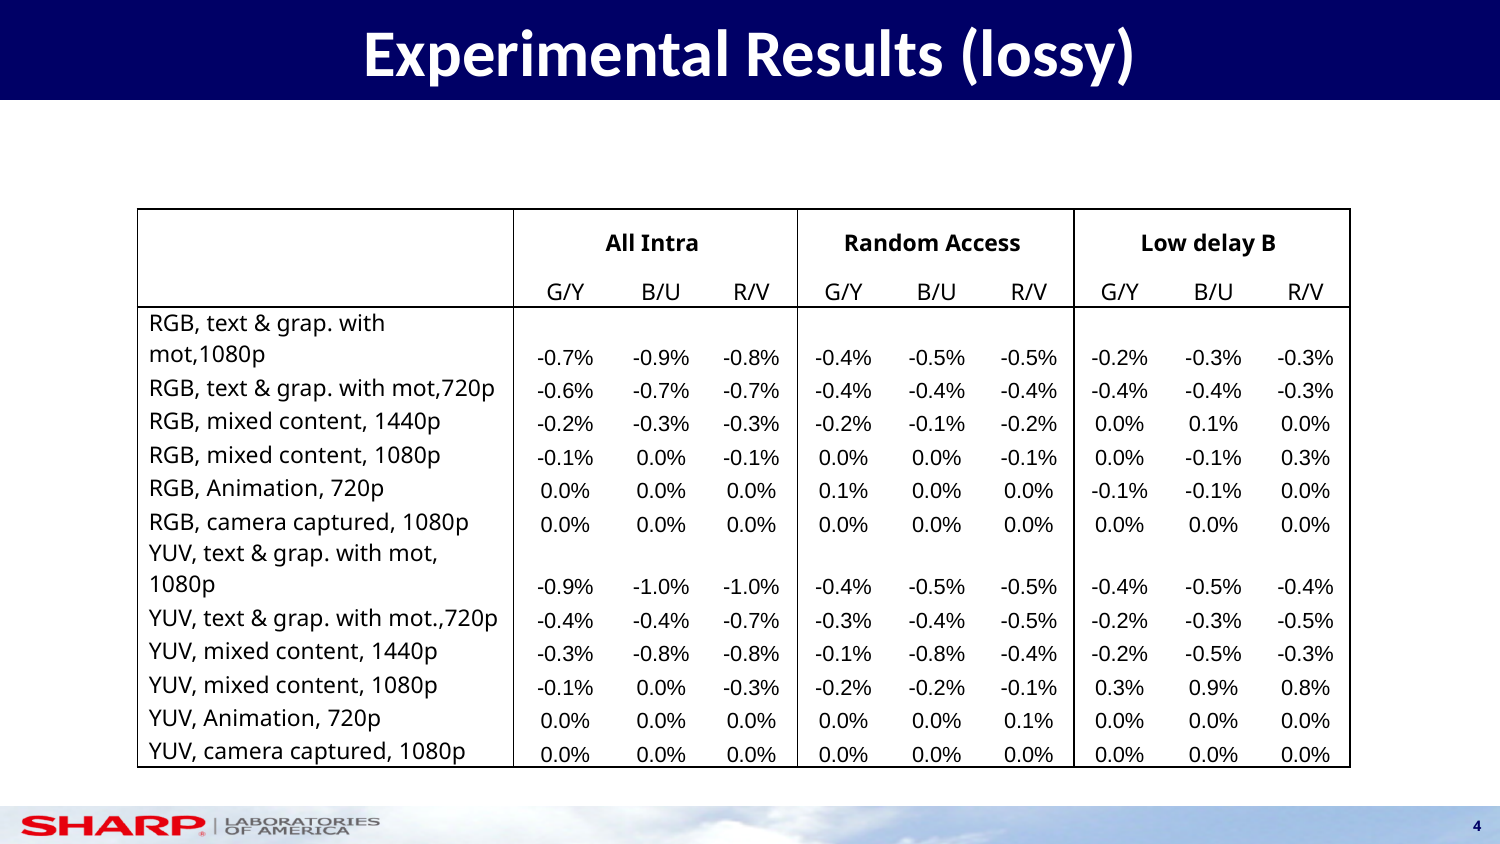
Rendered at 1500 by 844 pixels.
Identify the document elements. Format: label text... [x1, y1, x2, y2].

table_cell -0.9% [617, 308, 705, 369]
table_cell -0.2% [798, 666, 890, 700]
table_cell -0.4% [984, 633, 1073, 666]
table_header All Intra [514, 210, 797, 258]
table_cell -0.5% [890, 537, 984, 599]
table_cell G/Y [798, 258, 890, 306]
table_cell -0.7% [617, 369, 705, 403]
table_cell RGB, text & grap. with mot,1080p [138, 308, 513, 369]
table_cell -0.1% [984, 666, 1073, 700]
table_header [138, 210, 513, 258]
table_cell -0.4% [798, 369, 890, 403]
table_cell 0.0% [514, 503, 617, 537]
picture [0, 806, 1500, 844]
table_cell 0.0% [1075, 436, 1166, 470]
table_cell 0.0% [514, 733, 617, 766]
table_cell -0.7% [514, 308, 617, 369]
table_cell -0.2% [984, 403, 1073, 436]
table_cell -0.1% [705, 436, 797, 470]
table_cell 0.0% [1075, 733, 1166, 766]
table_cell -0.3% [705, 666, 797, 700]
table_cell 0.0% [705, 470, 797, 503]
table_cell -0.7% [705, 599, 797, 633]
table_cell -0.3% [1261, 369, 1349, 403]
table_cell 0.1% [798, 470, 890, 503]
table_cell 0.0% [890, 470, 984, 503]
table_cell -0.8% [617, 633, 705, 666]
table_cell 0.0% [1166, 700, 1261, 733]
table_cell 0.0% [617, 733, 705, 766]
table_cell RGB, mixed content, 1080p [138, 436, 513, 470]
table_cell -0.4% [1166, 369, 1261, 403]
table_cell -0.5% [984, 537, 1073, 599]
table_cell -0.1% [890, 403, 984, 436]
table_cell 0.3% [1261, 436, 1349, 470]
table_cell 0.0% [1261, 733, 1349, 766]
table_cell -0.1% [1166, 470, 1261, 503]
table_cell -0.4% [1075, 369, 1166, 403]
table_cell 0.0% [798, 503, 890, 537]
table_cell -0.7% [705, 369, 797, 403]
table_cell -0.1% [1166, 436, 1261, 470]
table_cell 0.0% [1166, 503, 1261, 537]
table_cell G/Y [514, 258, 617, 306]
table_cell 0.0% [1261, 700, 1349, 733]
table_cell 0.0% [798, 436, 890, 470]
table_cell 0.0% [617, 666, 705, 700]
table_cell YUV, mixed content, 1440p [138, 633, 513, 666]
table_cell B/U [890, 258, 984, 306]
table_cell 0.0% [514, 470, 617, 503]
table_cell -0.9% [514, 537, 617, 599]
table_header Random Access [798, 210, 1073, 258]
table_cell -0.4% [1075, 537, 1166, 599]
table_cell 0.0% [1075, 503, 1166, 537]
table_cell -0.5% [984, 599, 1073, 633]
table_cell 0.0% [798, 700, 890, 733]
table_cell -0.3% [1166, 308, 1261, 369]
table_cell -0.3% [798, 599, 890, 633]
table_cell -0.3% [1261, 633, 1349, 666]
table_cell YUV, camera captured, 1080p [138, 733, 513, 766]
table_cell -0.3% [617, 403, 705, 436]
table_cell YUV, mixed content, 1080p [138, 666, 513, 700]
table_cell -0.2% [1075, 308, 1166, 369]
table_cell RGB, mixed content, 1440p [138, 403, 513, 436]
table_header Low delay B [1075, 210, 1349, 258]
table_cell -0.3% [1166, 599, 1261, 633]
table_cell -0.8% [890, 633, 984, 666]
table_cell 0.0% [984, 503, 1073, 537]
table_cell 0.1% [984, 700, 1073, 733]
table_cell R/V [705, 258, 797, 306]
table_cell 0.0% [1166, 733, 1261, 766]
table_cell -0.4% [984, 369, 1073, 403]
table_cell -0.4% [890, 369, 984, 403]
table_cell 0.0% [1075, 403, 1166, 436]
table_cell -0.3% [514, 633, 617, 666]
table_cell 0.0% [617, 503, 705, 537]
table_cell B/U [617, 258, 705, 306]
table_cell R/V [1261, 258, 1349, 306]
table_cell 0.0% [1261, 403, 1349, 436]
table_cell 0.8% [1261, 666, 1349, 700]
table_cell -0.2% [890, 666, 984, 700]
table_cell 0.1% [1166, 403, 1261, 436]
table_cell -0.5% [984, 308, 1073, 369]
table_cell -0.8% [705, 633, 797, 666]
table_cell G/Y [1075, 258, 1166, 306]
table_cell -0.8% [705, 308, 797, 369]
table_cell 0.0% [617, 470, 705, 503]
table_cell [138, 258, 513, 306]
table_cell 0.0% [890, 436, 984, 470]
table_cell -0.3% [705, 403, 797, 436]
table_cell 0.0% [984, 733, 1073, 766]
table_cell -0.3% [1261, 308, 1349, 369]
table_cell R/V [984, 258, 1073, 306]
table_cell -1.0% [617, 537, 705, 599]
table_cell -0.2% [798, 403, 890, 436]
table_cell 0.0% [617, 436, 705, 470]
table_cell -0.5% [1166, 537, 1261, 599]
table_cell -0.1% [514, 666, 617, 700]
table_cell -0.4% [617, 599, 705, 633]
table_cell 0.0% [890, 503, 984, 537]
table_cell -0.4% [514, 599, 617, 633]
table_cell 0.0% [984, 470, 1073, 503]
table_cell 0.0% [514, 700, 617, 733]
table_cell 0.0% [705, 503, 797, 537]
table_cell 0.0% [1261, 470, 1349, 503]
table_cell -1.0% [705, 537, 797, 599]
table_cell 0.0% [705, 700, 797, 733]
table_cell -0.4% [890, 599, 984, 633]
table_cell YUV, text & grap. with mot, 1080p [138, 537, 513, 599]
table_cell -0.1% [798, 633, 890, 666]
table_cell -0.4% [1261, 537, 1349, 599]
table_cell YUV, Animation, 720p [138, 700, 513, 733]
table_cell 0.0% [890, 733, 984, 766]
table_cell 0.9% [1166, 666, 1261, 700]
table_cell -0.6% [514, 369, 617, 403]
table_cell 0.0% [1261, 503, 1349, 537]
table_cell 0.3% [1075, 666, 1166, 700]
table_cell 0.0% [798, 733, 890, 766]
table_cell -0.1% [1075, 470, 1166, 503]
table_cell 0.0% [890, 700, 984, 733]
table_cell -0.1% [514, 436, 617, 470]
table_cell 0.0% [1075, 700, 1166, 733]
table_cell YUV, text & grap. with mot.,720p [138, 599, 513, 633]
table_cell -0.2% [1075, 633, 1166, 666]
table_cell -0.2% [1075, 599, 1166, 633]
table_cell B/U [1166, 258, 1261, 306]
table_cell -0.2% [514, 403, 617, 436]
table_cell -0.4% [798, 537, 890, 599]
table_cell -0.4% [798, 308, 890, 369]
table_cell 0.0% [617, 700, 705, 733]
table_cell -0.5% [1261, 599, 1349, 633]
table_cell RGB, camera captured, 1080p [138, 503, 513, 537]
table_cell -0.1% [984, 436, 1073, 470]
table_cell 0.0% [705, 733, 797, 766]
table_cell RGB, text & grap. with mot,720p [138, 369, 513, 403]
title Experimental Results (lossy) [16, 0, 1484, 101]
table_cell -0.5% [1166, 633, 1261, 666]
table_cell RGB, Animation, 720p [138, 470, 513, 503]
table_cell -0.5% [890, 308, 984, 369]
